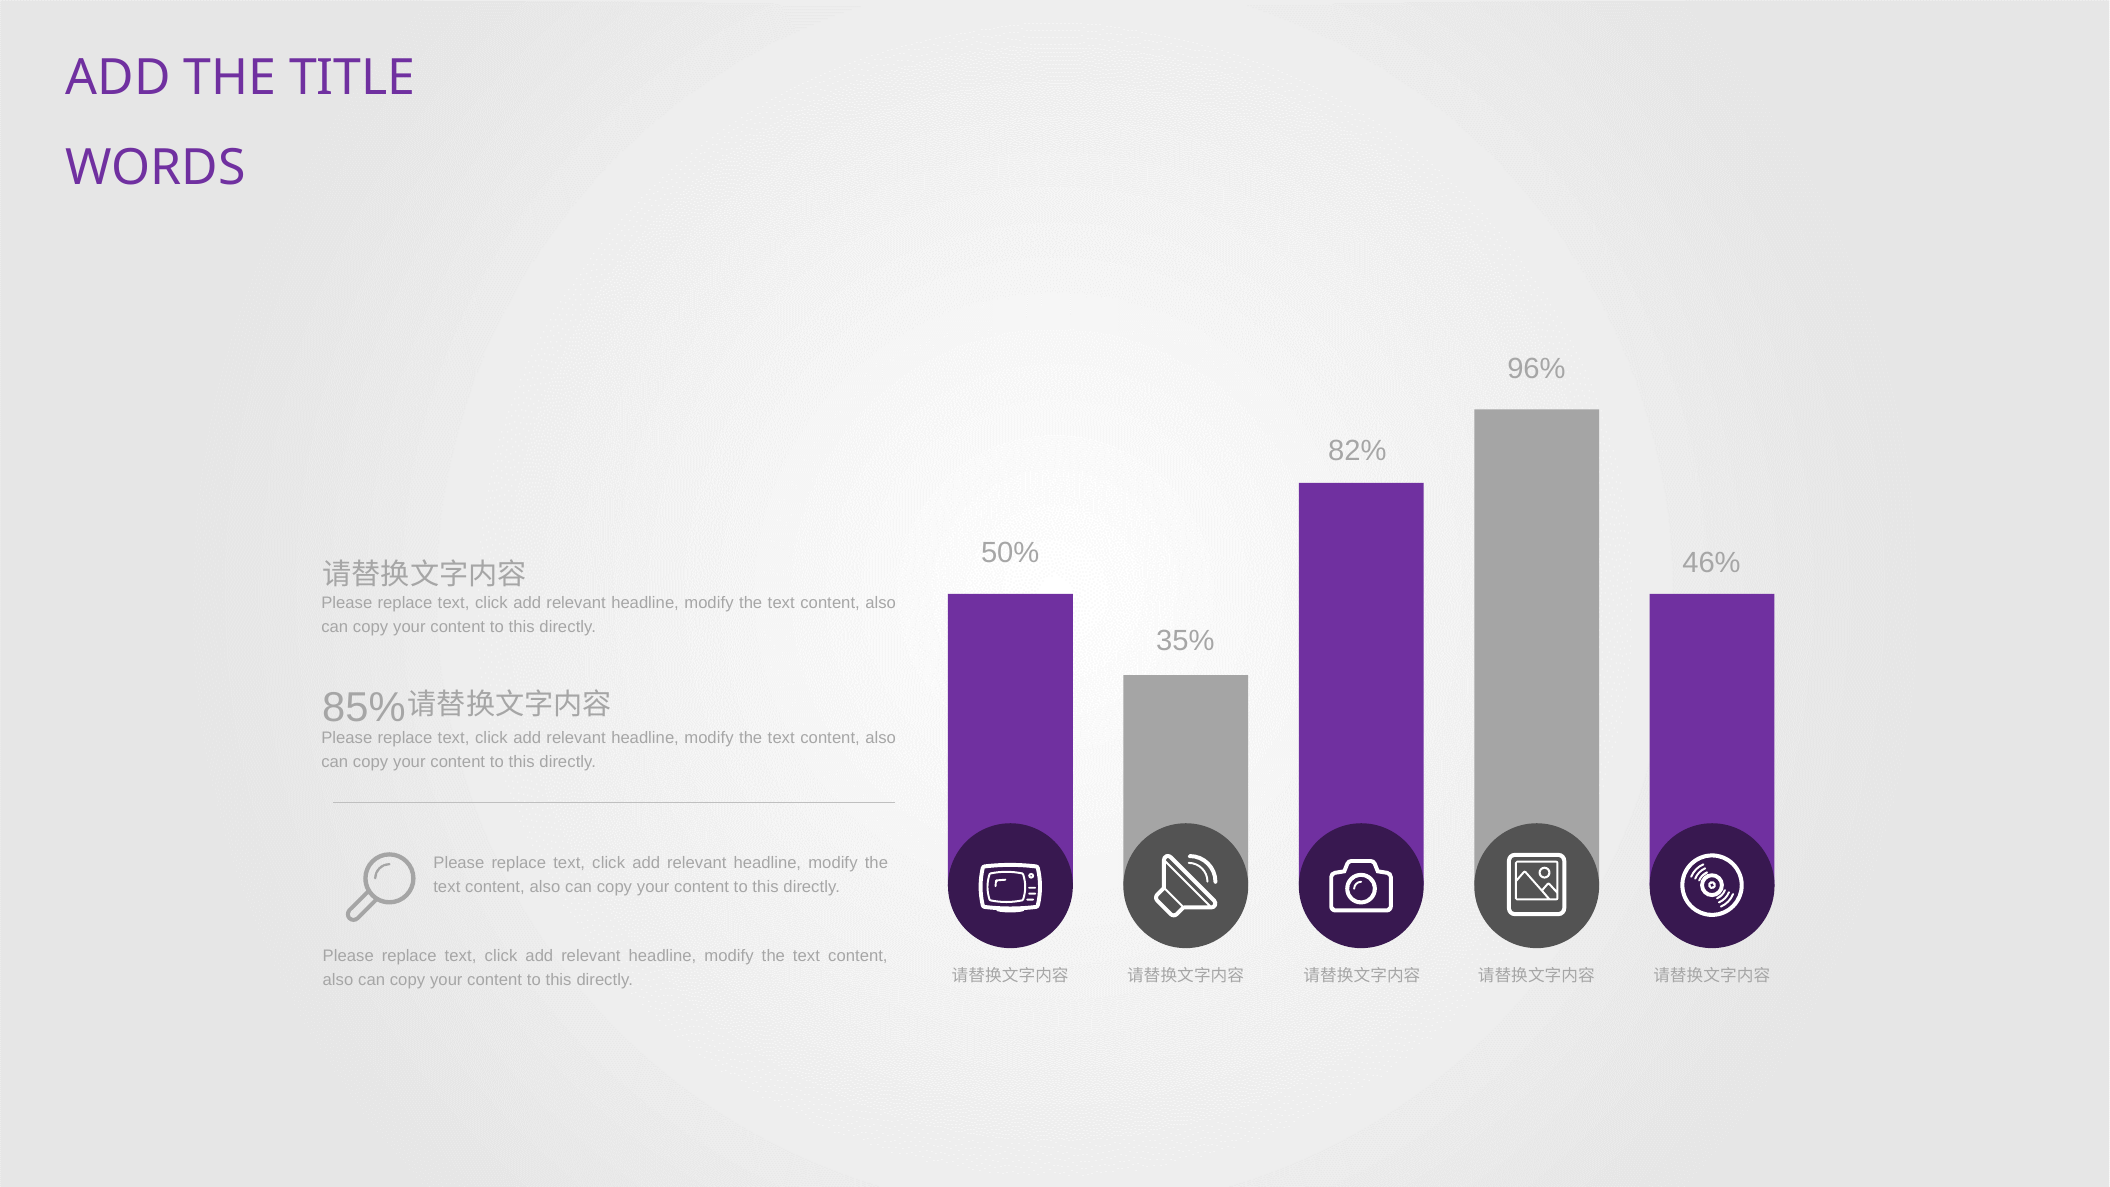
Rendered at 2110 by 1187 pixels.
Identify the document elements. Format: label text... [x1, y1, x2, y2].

text_box 请替换文字内容 [322, 548, 528, 588]
text_box 请替换文字内容 [1127, 961, 1245, 985]
text_box [1473, 408, 1600, 875]
text_box [1122, 822, 1250, 950]
text_box [1649, 593, 1776, 877]
text_box [1297, 822, 1425, 950]
text_box 96% [1507, 341, 1566, 384]
text_box 请替换文字内容 [1303, 961, 1421, 985]
text_box 82% [1328, 424, 1387, 467]
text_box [1153, 853, 1218, 918]
text_box [1298, 482, 1425, 876]
text_box [1122, 674, 1249, 876]
text_box 请替换文字内容 [951, 961, 1070, 985]
text_box [946, 822, 1074, 950]
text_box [1506, 852, 1567, 917]
text_box 85% [322, 669, 406, 723]
text_box 50% [980, 526, 1040, 569]
text_box 请替换文字内容 [1653, 960, 1771, 985]
text_box ADD THE TITLE WORDS [50, 7, 583, 202]
text_box [1648, 822, 1776, 950]
picture [0, 0, 2110, 1187]
text_box [1473, 822, 1601, 950]
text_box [1680, 853, 1744, 917]
text_box 35% [1156, 614, 1215, 657]
text_box Please replace text, click add relevant headline, modify the text content, also can copy your content to this directly. [321, 723, 897, 772]
text_box Please replace text, click add relevant headline, modify the text content, also can copy your content to this directly. [433, 847, 889, 896]
text_box Please replace text, click add relevant headline, modify the text content, also can copy your content to this directly. [322, 941, 889, 989]
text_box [345, 852, 416, 922]
text_box [947, 593, 1074, 875]
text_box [978, 862, 1043, 913]
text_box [1329, 858, 1393, 913]
text_box 请替换文字内容 [1477, 960, 1596, 985]
text_box Please replace text, click add relevant headline, modify the text content, also can copy your content to this directly. [321, 588, 897, 637]
text_box 46% [1682, 536, 1742, 579]
text_box 请替换文字内容 [407, 678, 686, 721]
